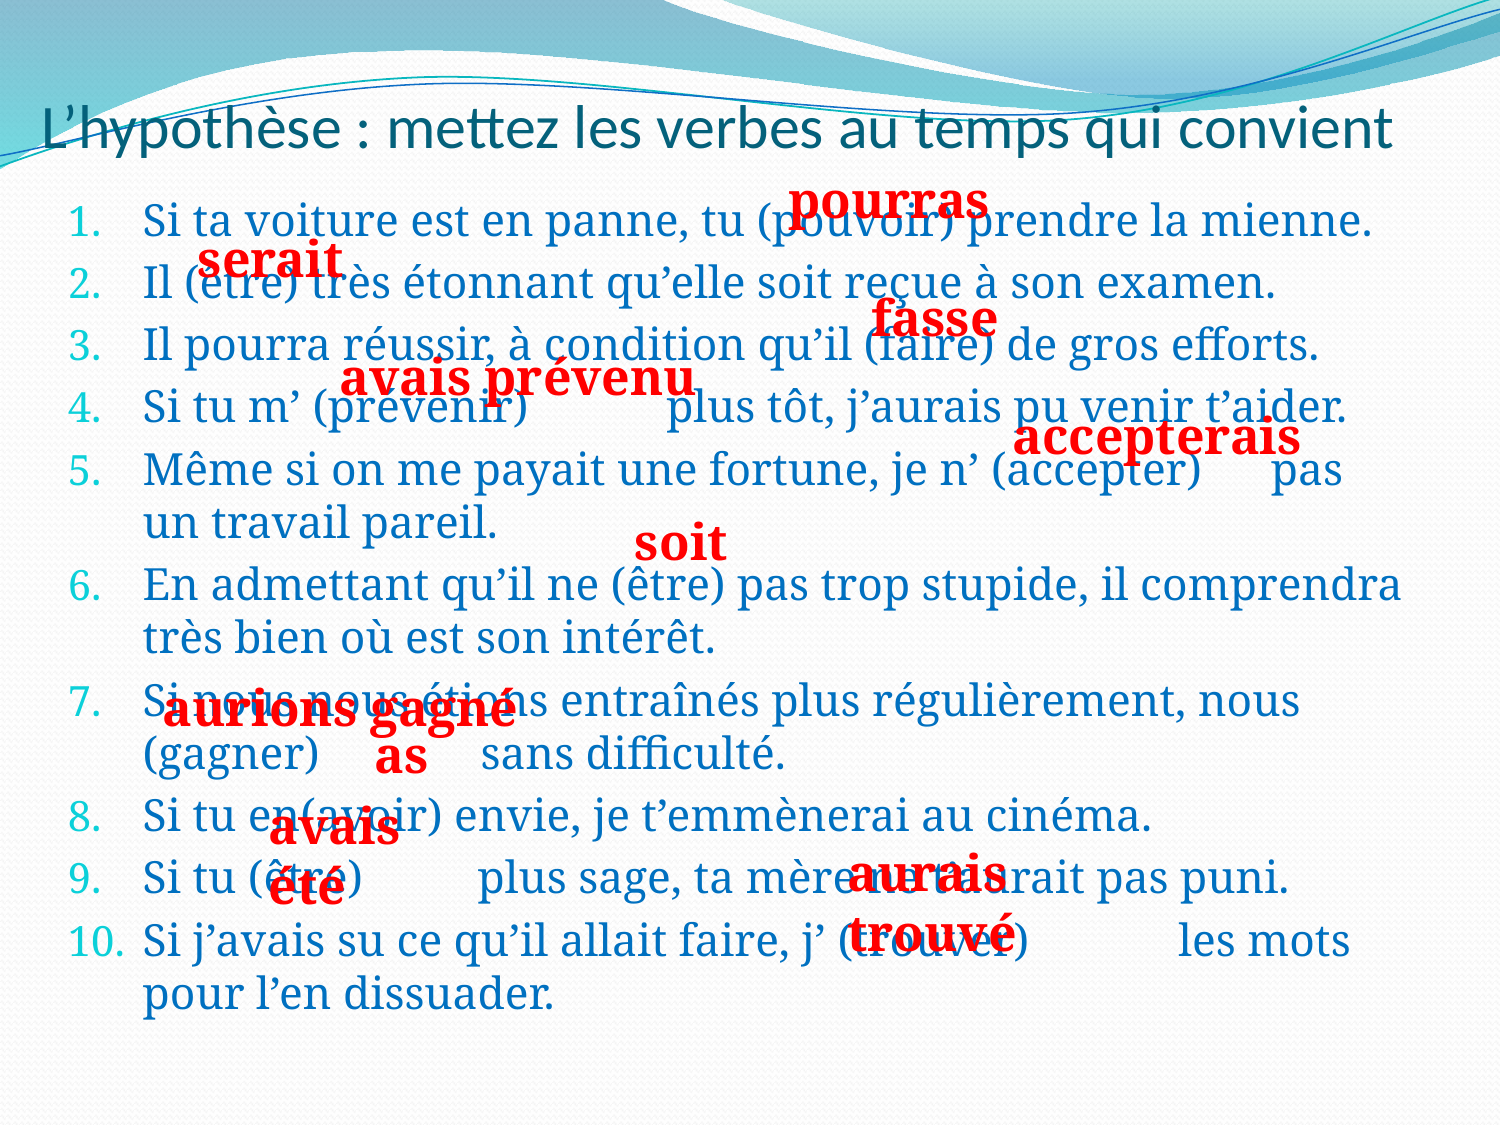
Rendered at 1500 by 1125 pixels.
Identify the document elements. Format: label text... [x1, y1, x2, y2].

text_box avais prévenu [324, 338, 727, 413]
text_box aurions gagné [147, 668, 573, 744]
text_box as [360, 715, 479, 786]
text_box pourras [773, 160, 1010, 236]
text_box fasse [856, 278, 1069, 354]
text_box aurais trouvé [832, 834, 1176, 969]
title L’hypothèse : mettez les verbes au temps qui convient [41, 78, 1425, 161]
text_box accepterais [998, 397, 1329, 472]
list Si ta voiture est en panne, tu (pouvoir) prendre la mienne. Il (être) très étonnant qu’elle soit reçue à son examen. Il pourra réussir, à condition qu’il (faire) de gros efforts. Si tu m’ (prévenir) plus tôt, j’aurais pu venir t’aider. Même si on me payait une fortune, je n’ (accepter) pas un travail pareil. En admettant qu’il ne (être) pas trop stupide, il comprendra très bien où est son intérêt. Si nous nous étions entraînés plus régulièrement, nous (gagner) sans difficulté. Si tu en(avoir) envie, je t’emmènerai au cinéma. Si tu (être) plus sage, ta mère ne t’aurait pas puni. Si j’avais su ce qu’il allait faire, j’ (trouver) les mots pour l’en dissuader. [53, 184, 1425, 1038]
text_box serait [182, 219, 396, 295]
text_box soit [620, 503, 833, 579]
text_box avais été [253, 786, 490, 922]
